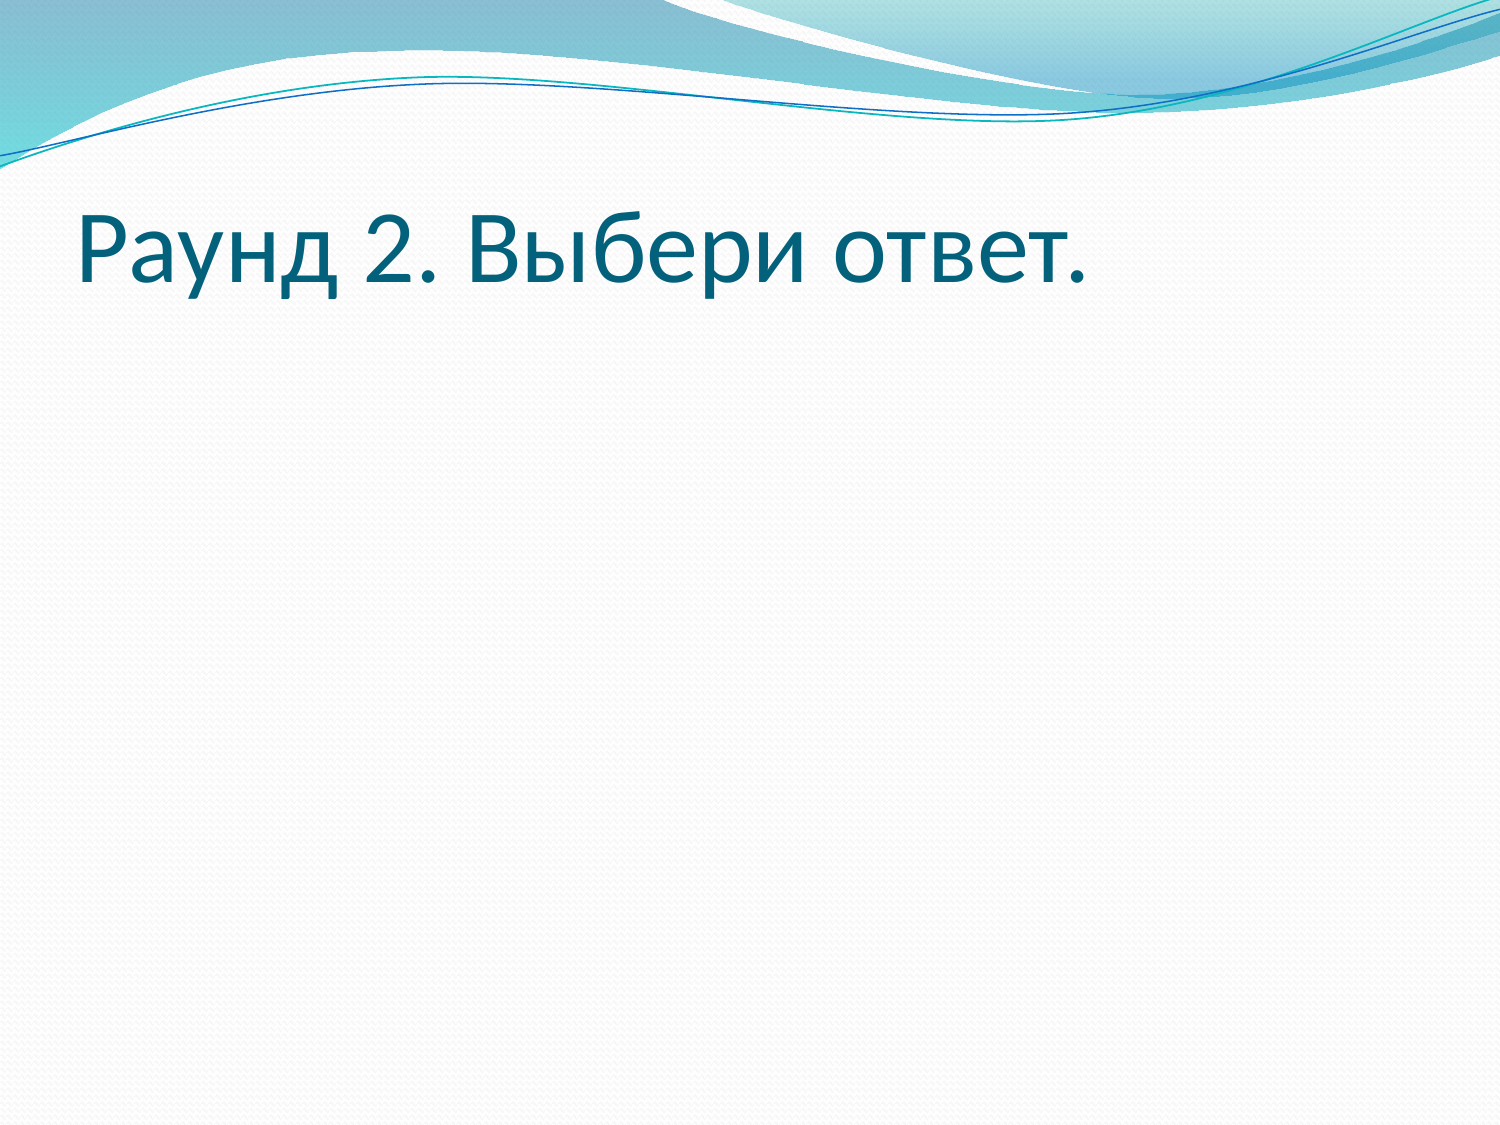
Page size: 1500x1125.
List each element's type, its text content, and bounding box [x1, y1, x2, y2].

title Раунд 2. Выбери ответ. [75, 115, 1425, 303]
